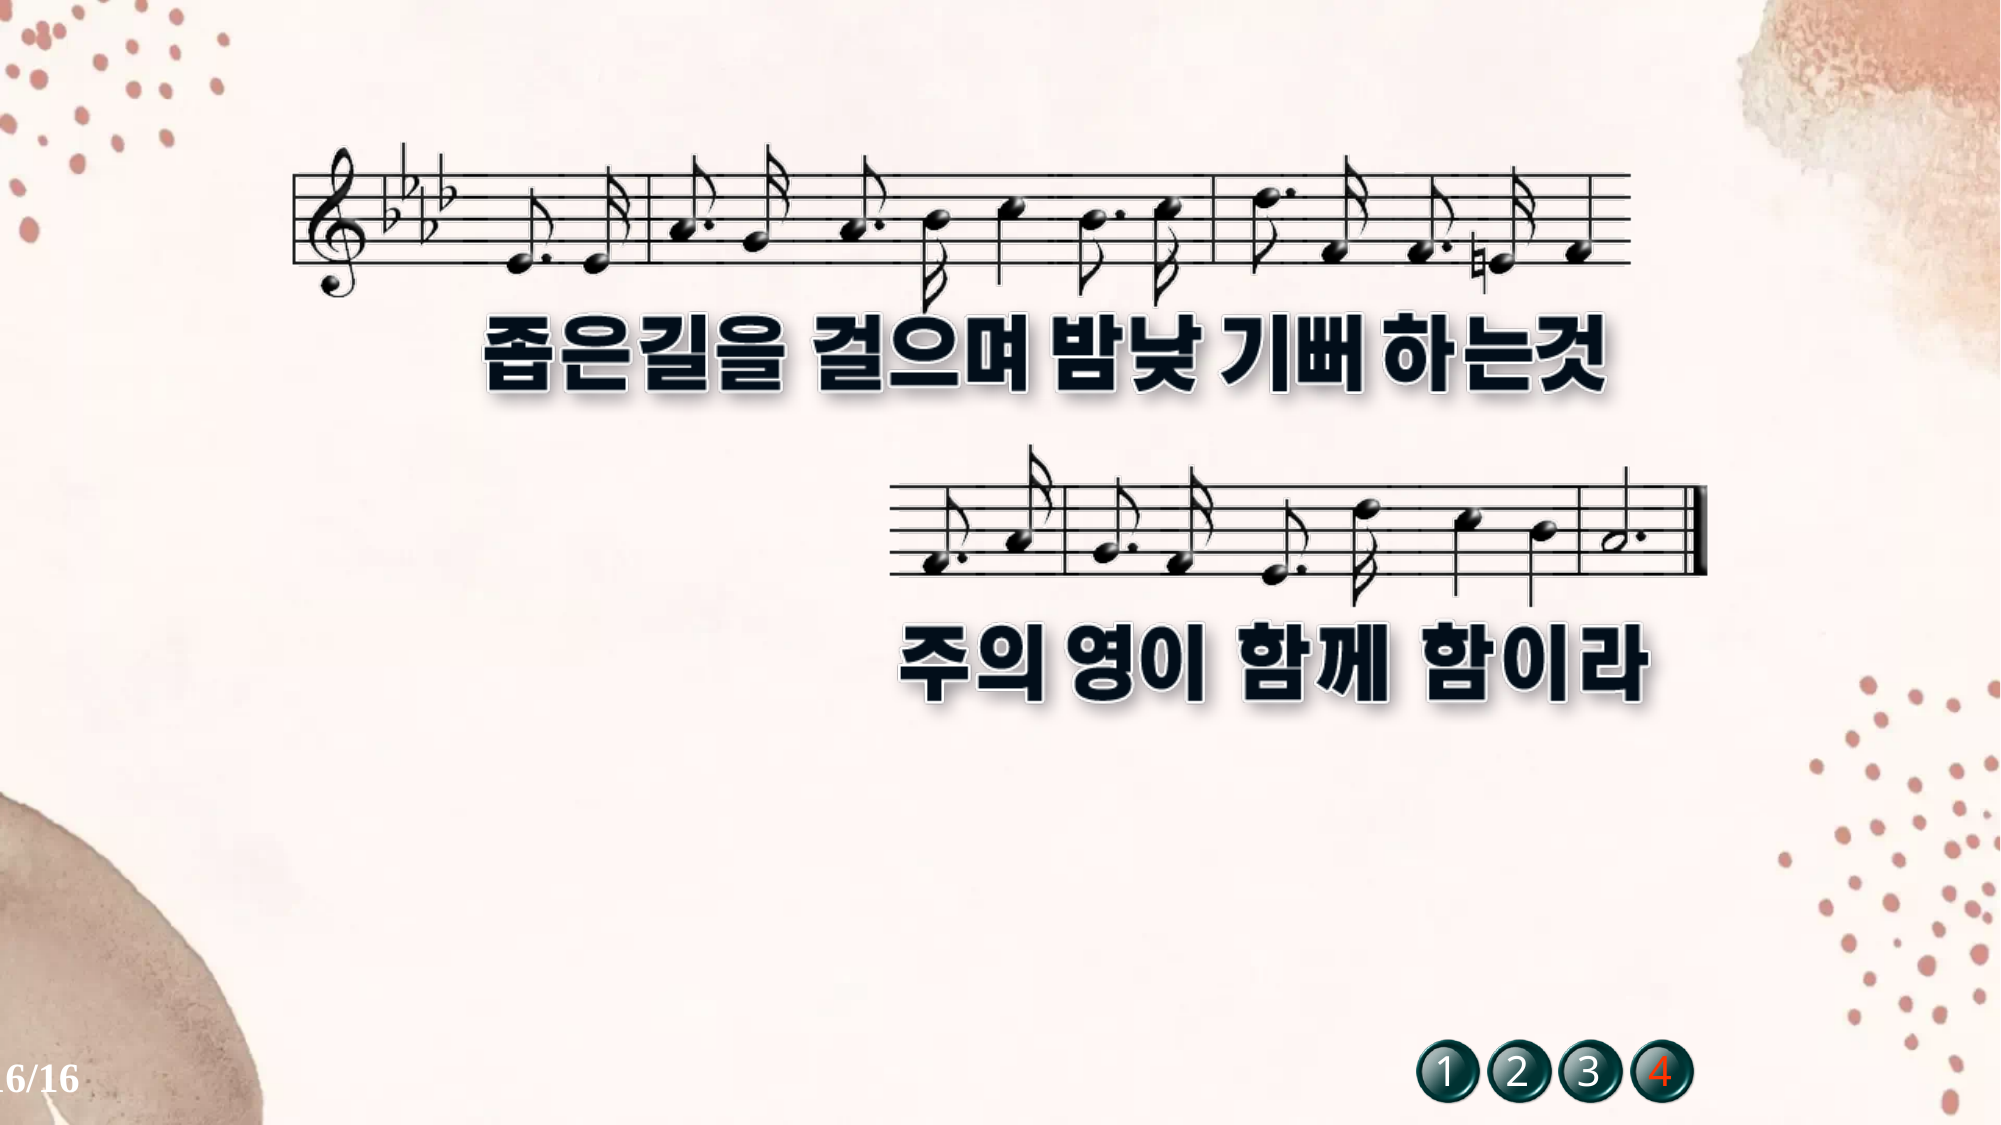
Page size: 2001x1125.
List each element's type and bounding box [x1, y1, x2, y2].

text_box [1413, 1035, 1484, 1106]
text_box [1484, 1035, 1555, 1106]
text_box [1555, 1035, 1626, 1106]
text_box [1627, 1035, 1697, 1106]
picture [0, 0, 2001, 1125]
